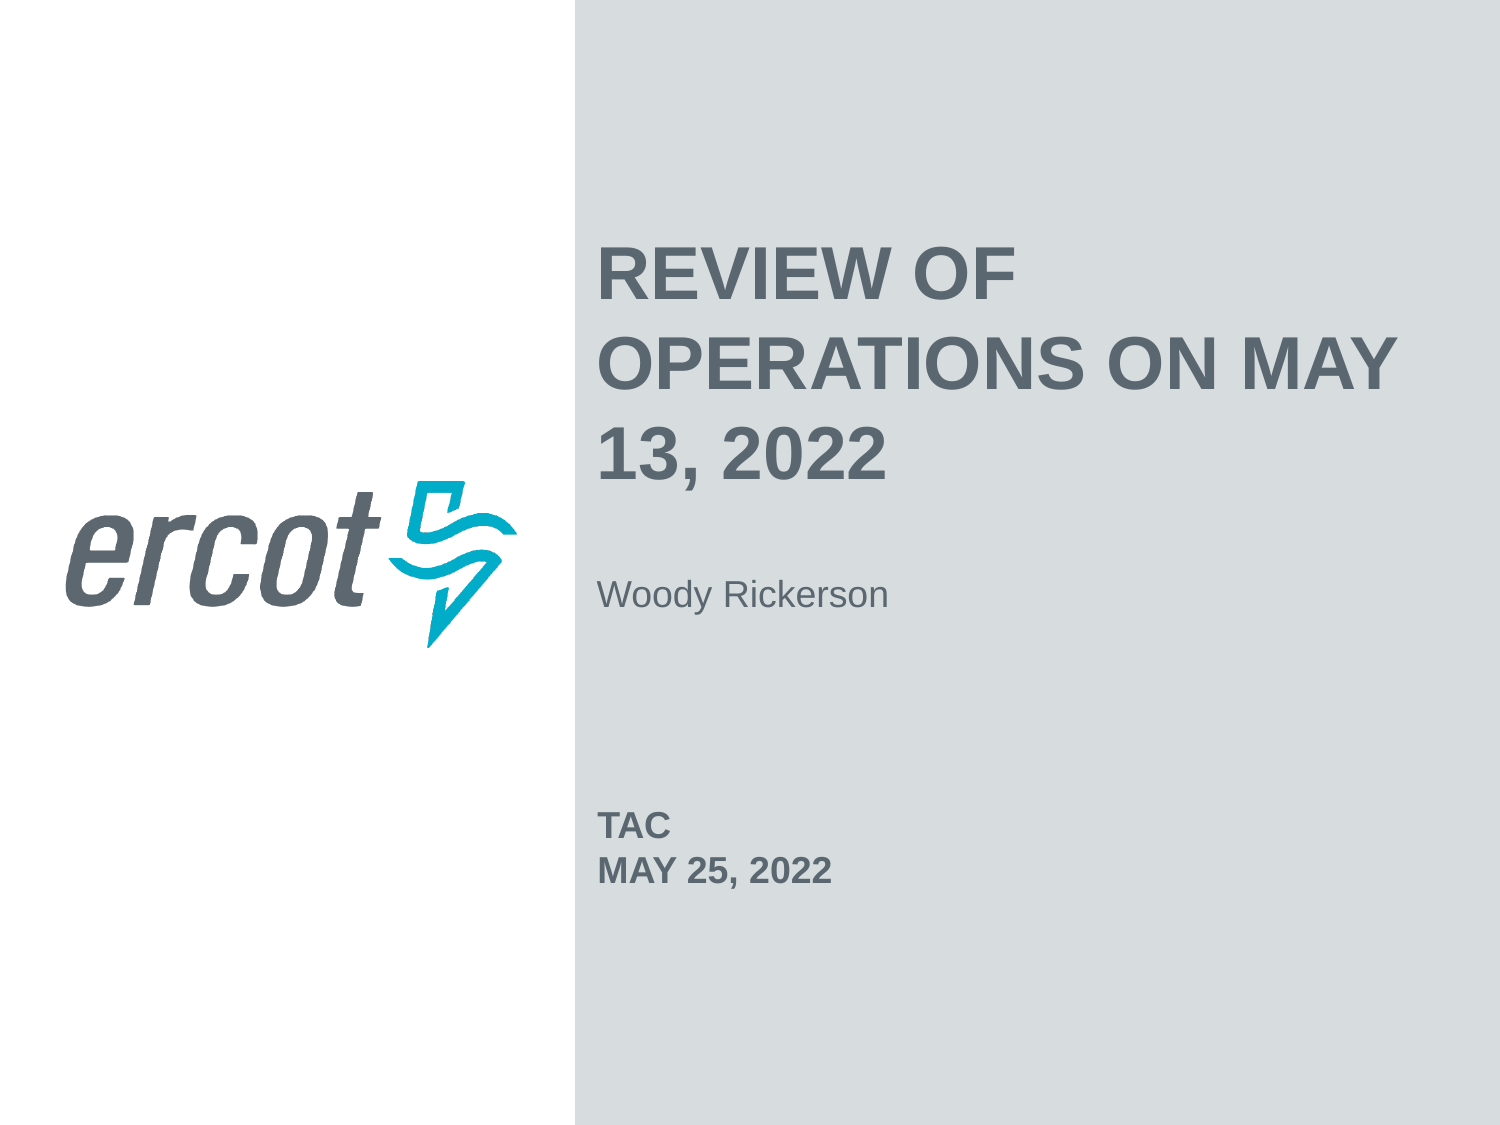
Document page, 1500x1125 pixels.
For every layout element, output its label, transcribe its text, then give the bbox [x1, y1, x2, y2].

picture [56, 471, 525, 654]
list Review of Operations on May 13, 2022 [581, 217, 1488, 596]
list Woody Rickerson [581, 596, 1315, 714]
list TAC May 25, 2022 [582, 793, 1315, 900]
